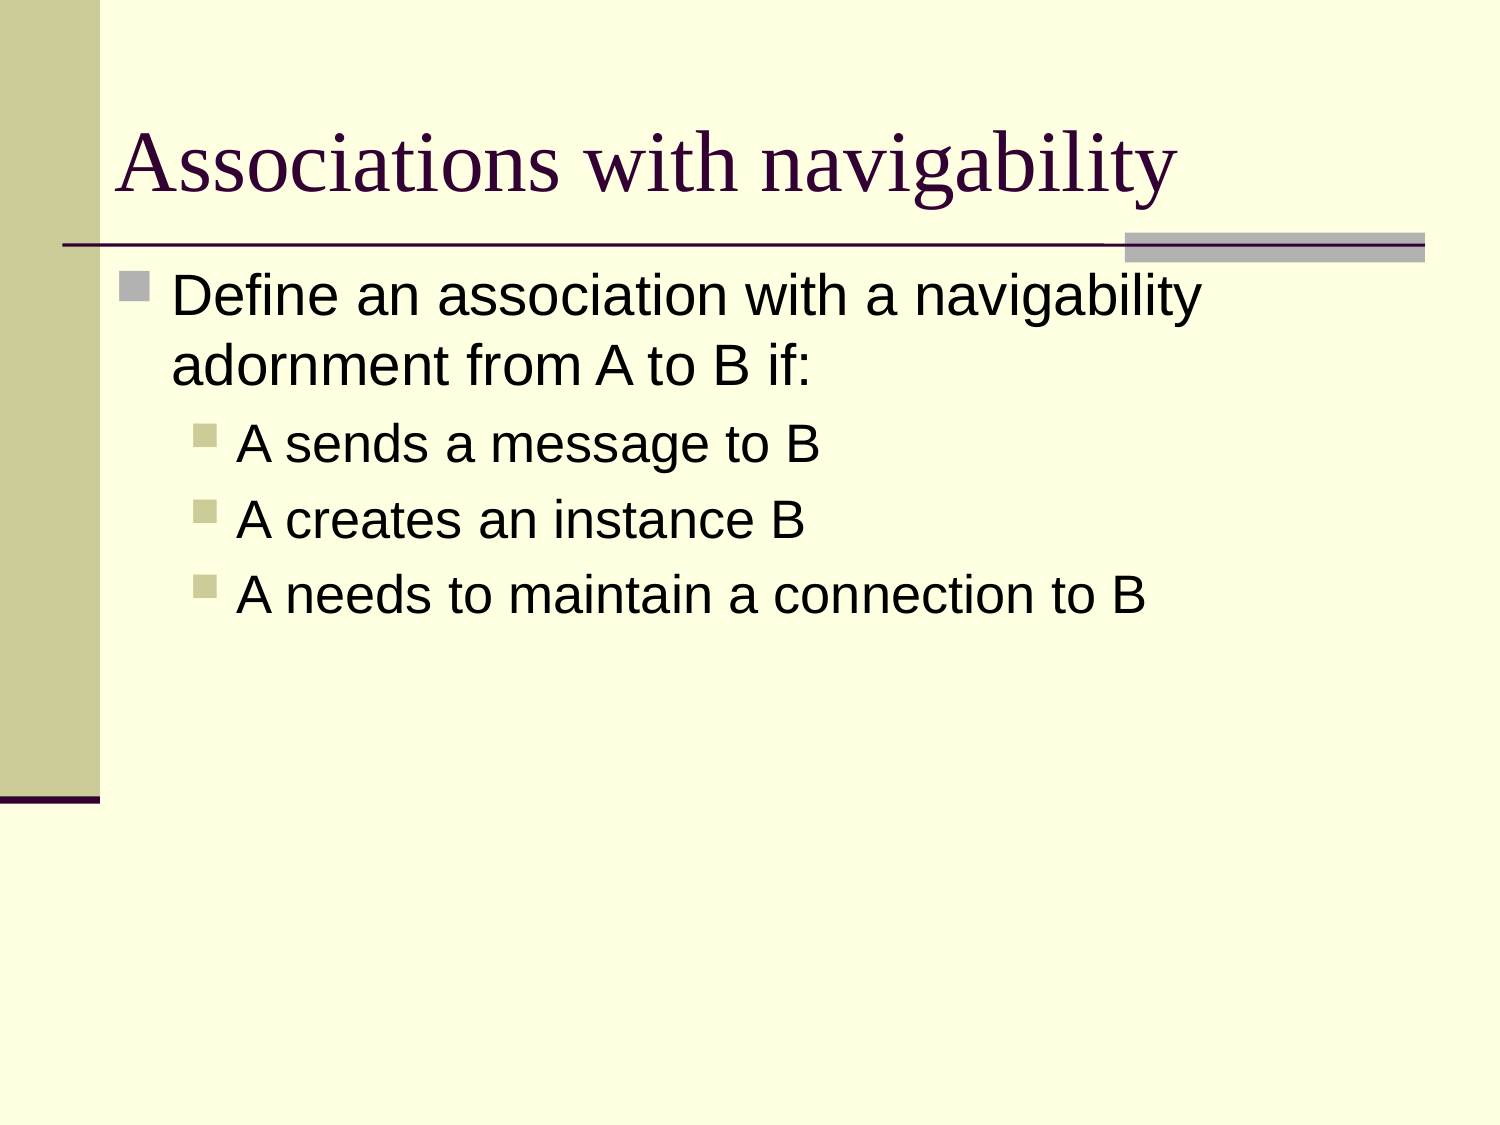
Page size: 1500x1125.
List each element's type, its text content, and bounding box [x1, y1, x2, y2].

title Associations with navigability [99, 62, 1376, 249]
list Define an association with a navigability adornment from A to B if: A sends a message to B A creates an instance B A needs to maintain a connection to B [99, 249, 1376, 994]
